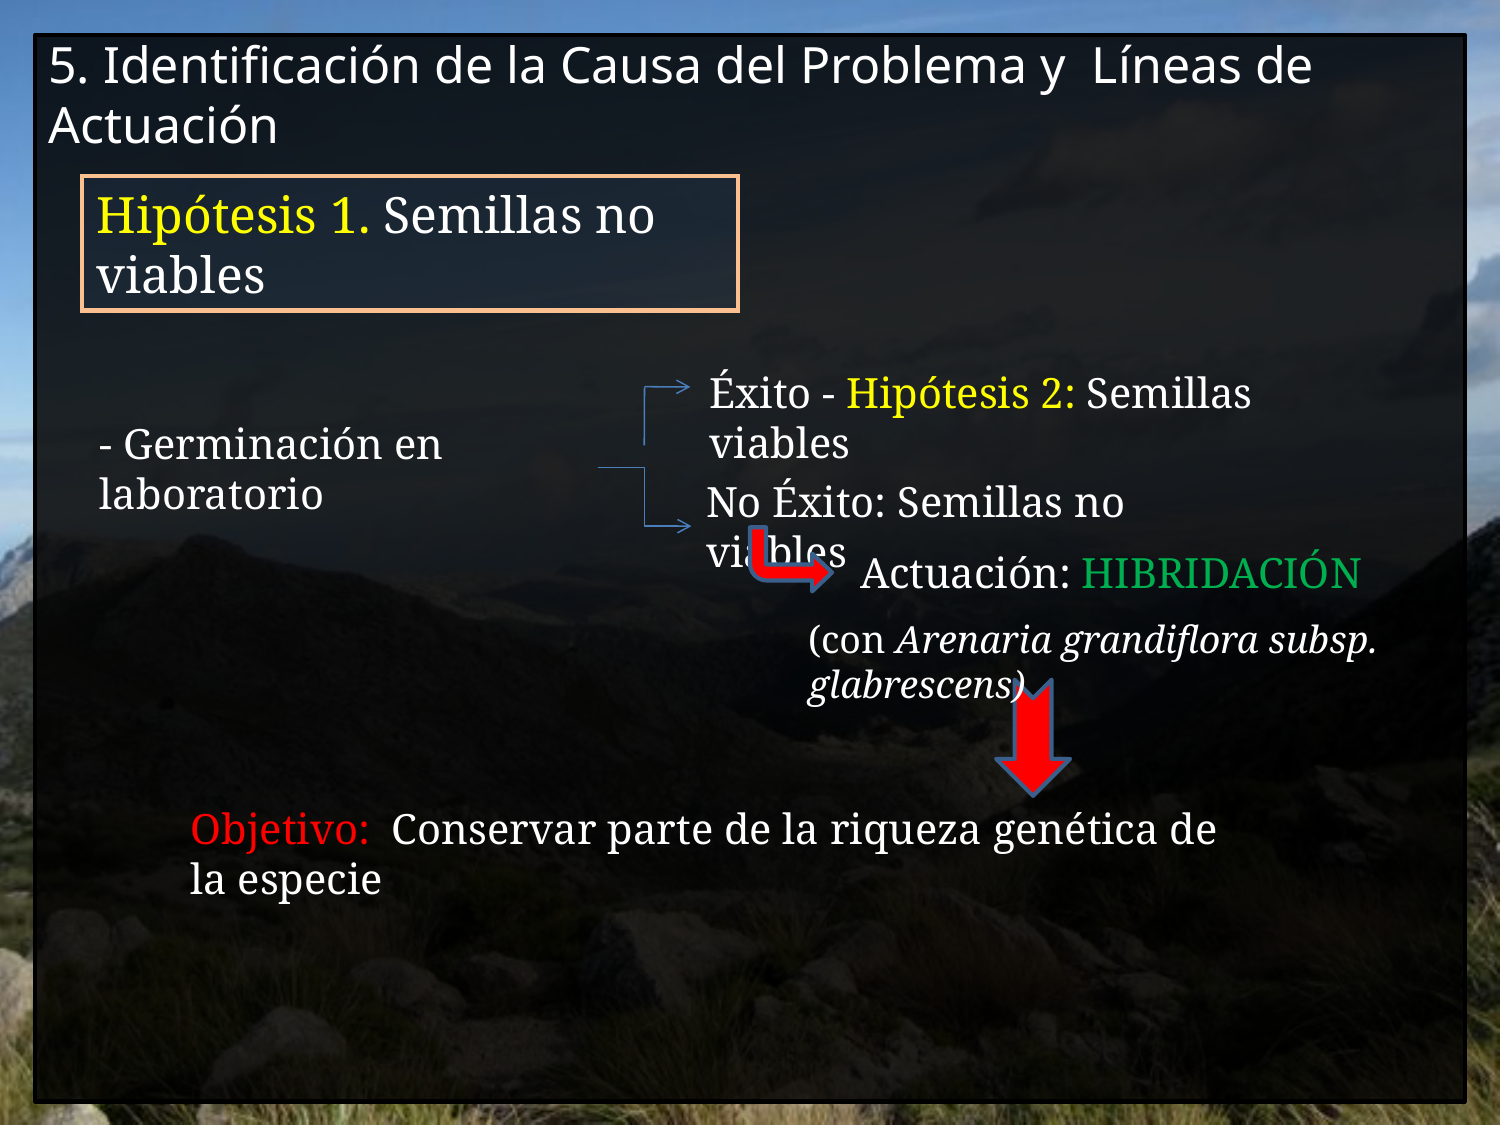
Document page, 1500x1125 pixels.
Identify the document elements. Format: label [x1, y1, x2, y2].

text_box [0, 0, 1500, 1125]
text_box [597, 386, 692, 502]
